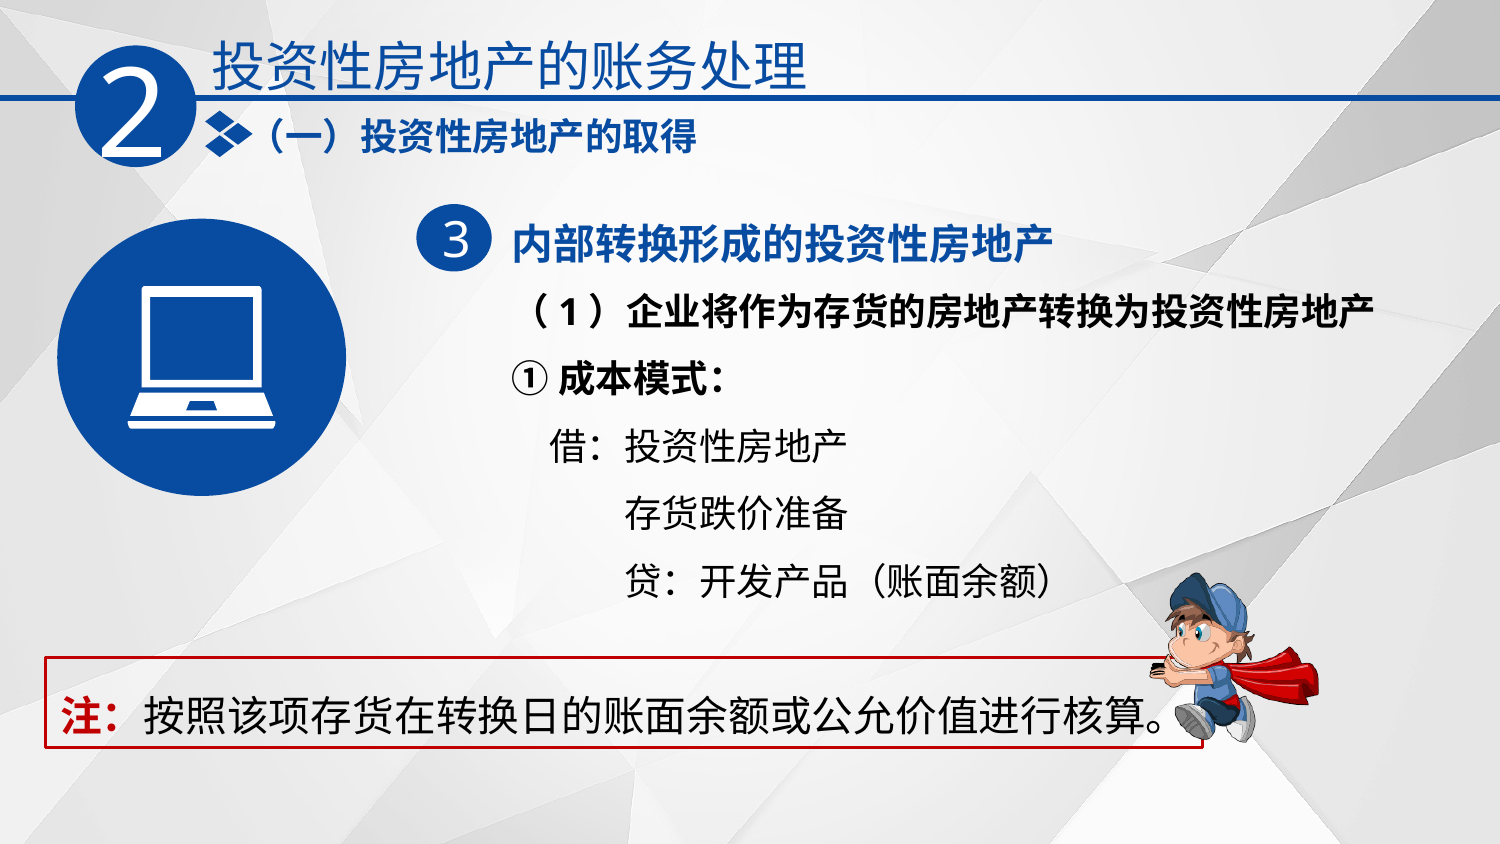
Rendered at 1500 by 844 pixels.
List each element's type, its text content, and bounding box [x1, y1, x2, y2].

text_box （1）企业将作为存货的房地产转换为投资性房地产 ①成本模式： 借：投资性房地产 存货跌价准备 贷：开发产品（账面余额） [497, 276, 1460, 611]
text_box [56, 218, 347, 497]
text_box [75, 74, 84, 97]
text_box [205, 135, 235, 158]
text_box 投资性房地产的账务处理 [198, 37, 891, 92]
picture [0, 101, 1500, 844]
text_box [75, 107, 84, 138]
text_box [223, 125, 235, 143]
text_box 2 [84, 45, 203, 97]
picture [0, 0, 1500, 95]
text_box 内部转换形成的投资性房地产 [497, 185, 1488, 276]
text_box （一）投资性房地产的取得 [235, 107, 711, 164]
text_box 3 [416, 204, 492, 272]
text_box 2 [84, 107, 203, 171]
text_box 注：按照该项存货在转换日的账面余额或公允价值进行核算。 [45, 657, 1146, 748]
text_box [205, 110, 235, 133]
